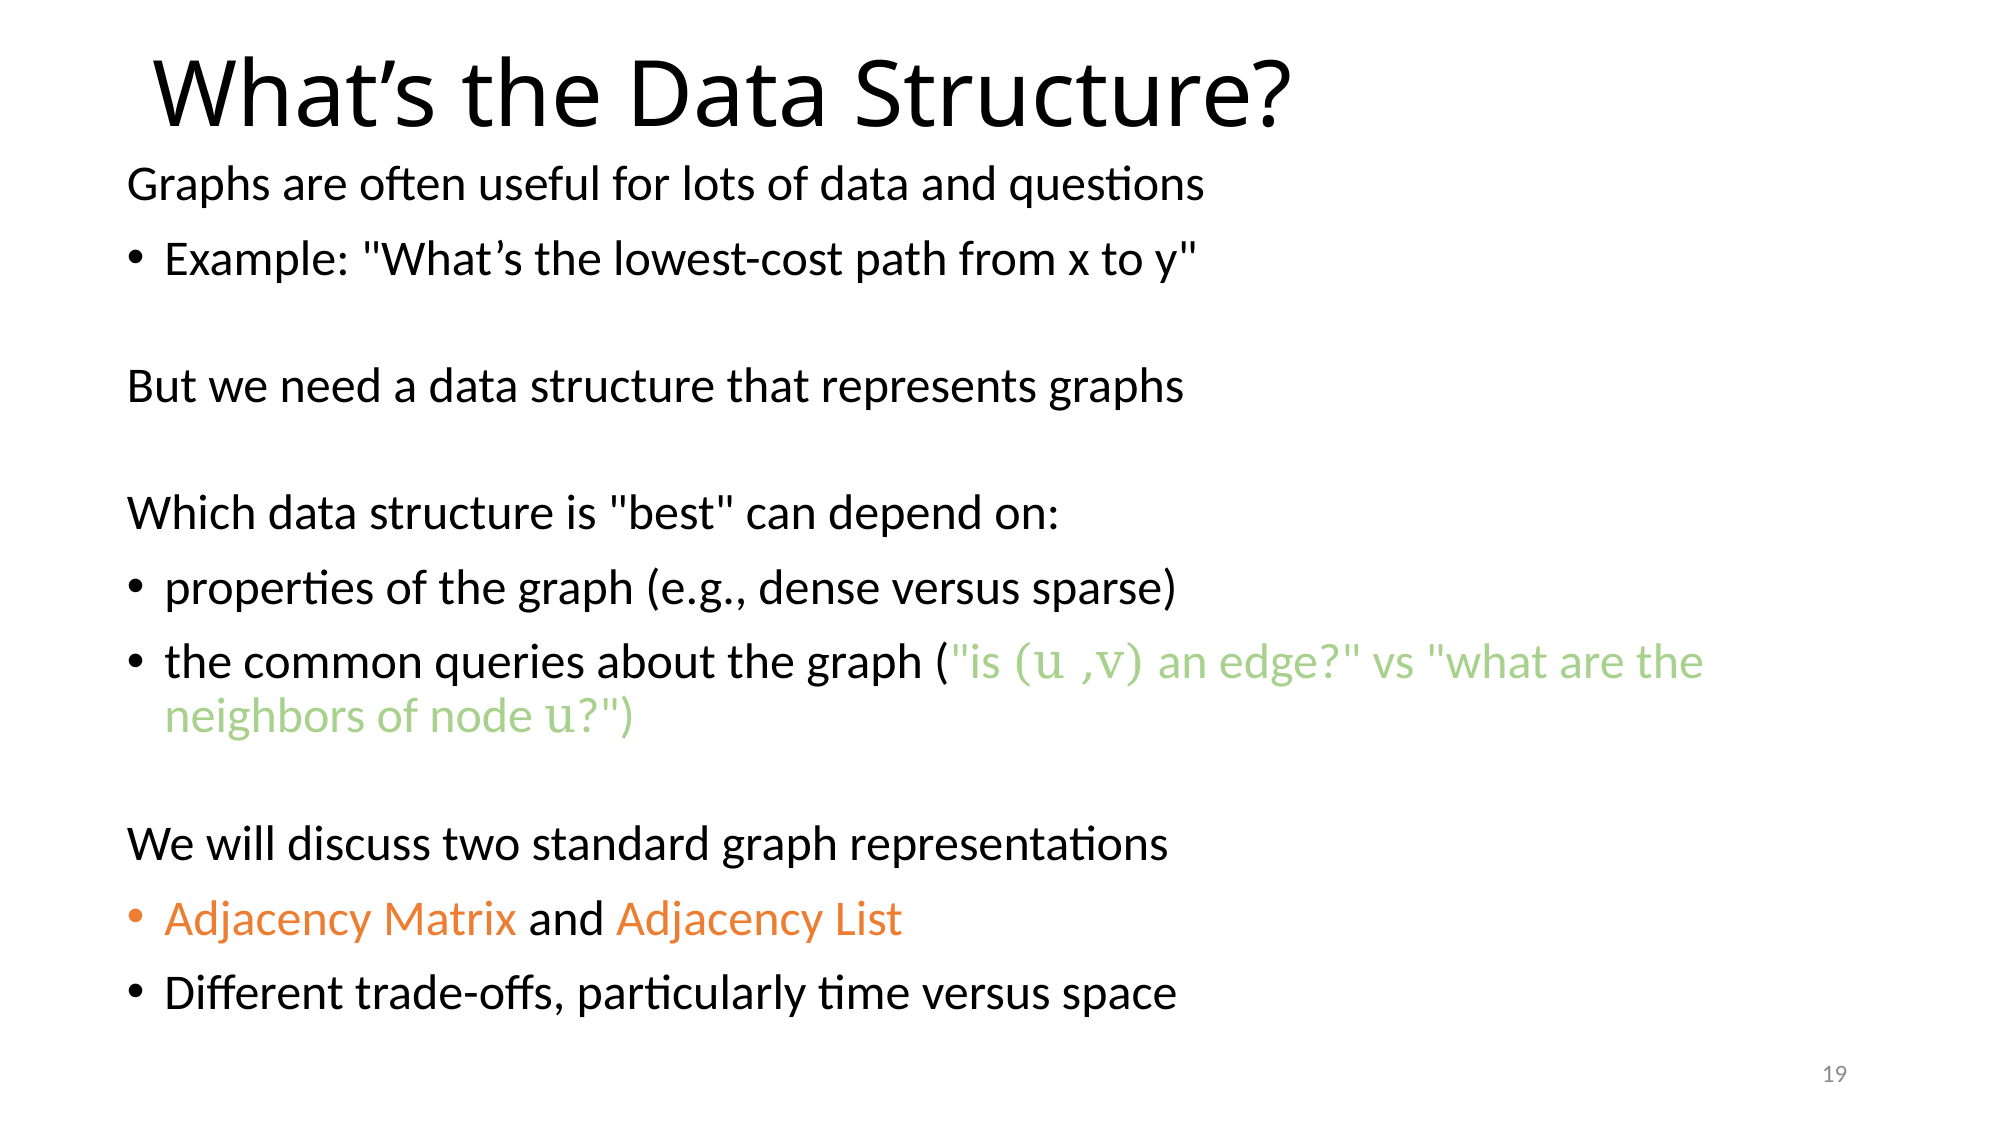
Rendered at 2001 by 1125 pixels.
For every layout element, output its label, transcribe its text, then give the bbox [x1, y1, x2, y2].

slide_number 19 [1412, 1042, 1863, 1103]
title What’s the Data Structure? [137, 0, 1863, 206]
list Graphs are often useful for lots of data and questions Example: "What’s the lowest-cost path from x to y" But we need a data structure that represents graphs Which data structure is "best" can depend on: properties of the graph (e.g., dense versus sparse) the common queries about the graph ("is (u ,v) an edge?" vs "what are the neighbors of node u?") We will discuss two standard graph representations Adjacency Matrix and Adjacency List Different trade-offs, particularly time versus space [111, 149, 1837, 864]
